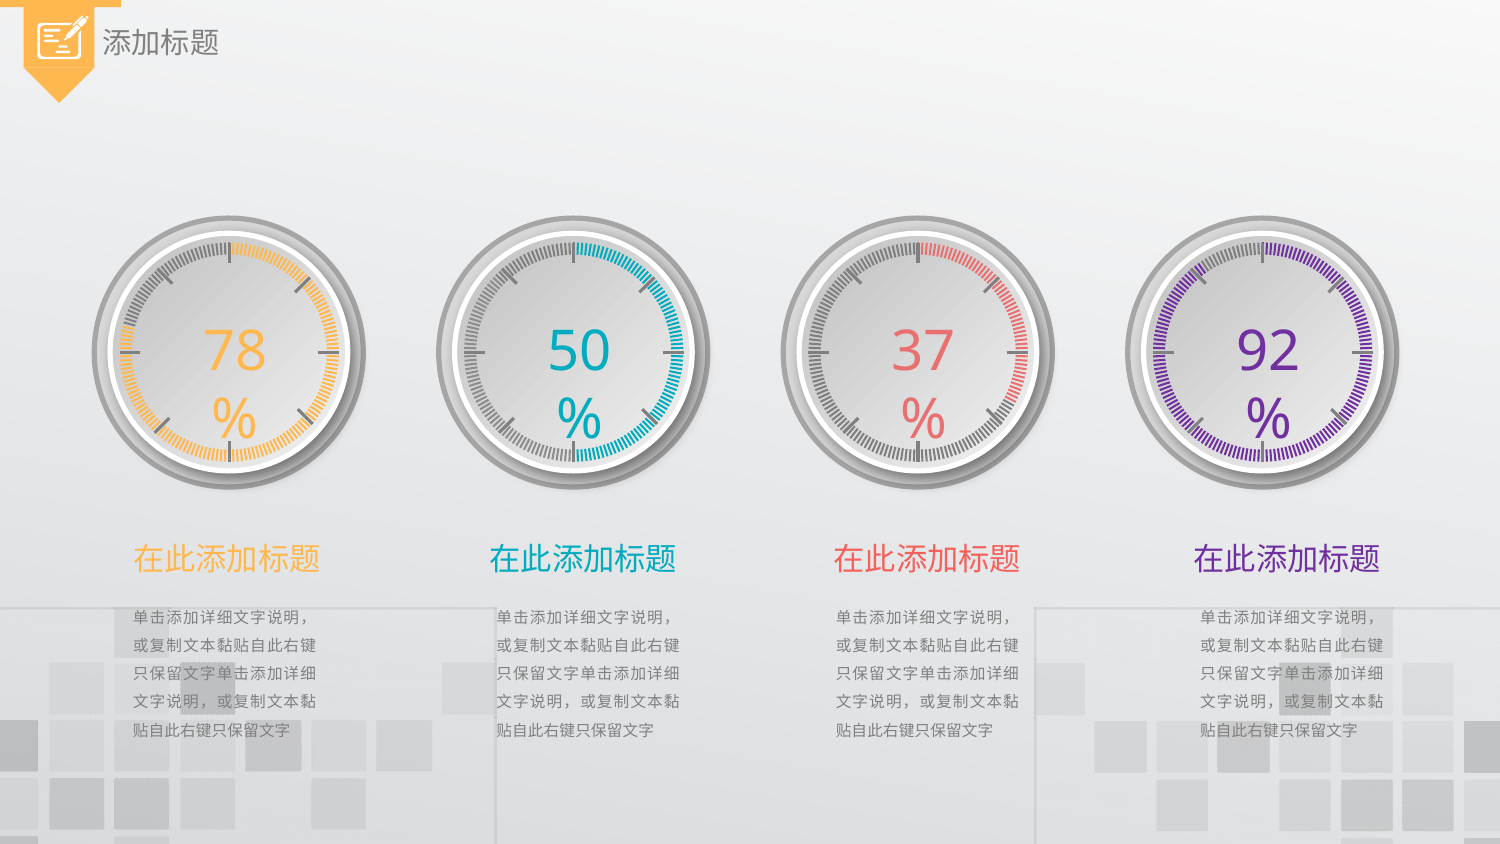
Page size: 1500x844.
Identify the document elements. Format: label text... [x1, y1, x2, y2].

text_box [808, 236, 1031, 463]
text_box 添加标题 [95, 20, 263, 64]
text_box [94, 218, 364, 488]
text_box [474, 531, 705, 777]
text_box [464, 236, 687, 463]
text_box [438, 218, 708, 488]
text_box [818, 531, 1050, 777]
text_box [783, 218, 1053, 488]
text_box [1127, 218, 1397, 488]
picture [1034, 607, 1500, 844]
text_box [95, 0, 122, 8]
picture [0, 607, 497, 844]
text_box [119, 236, 343, 463]
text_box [23, 0, 95, 104]
text_box [0, 0, 23, 8]
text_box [118, 531, 349, 777]
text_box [1178, 531, 1410, 777]
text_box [1152, 236, 1376, 463]
